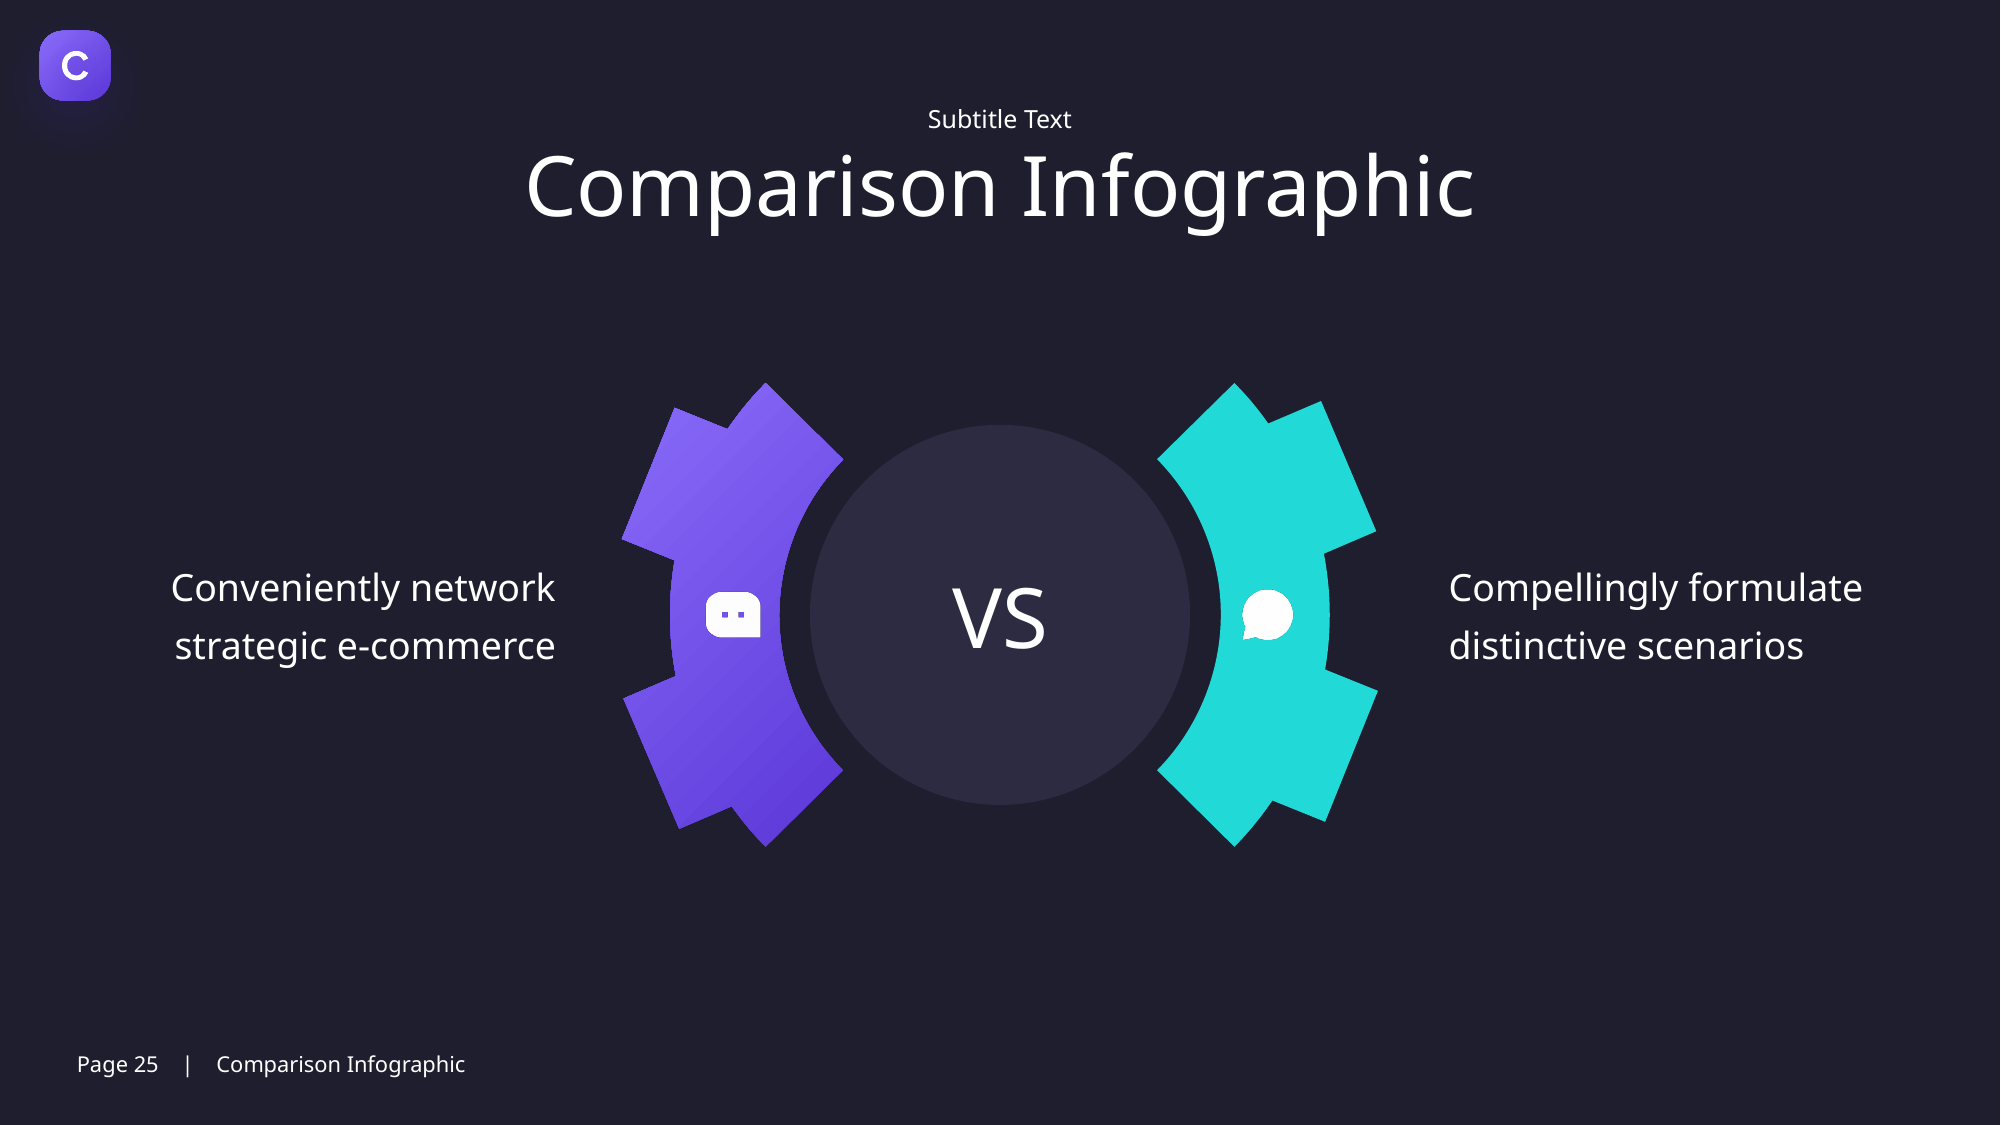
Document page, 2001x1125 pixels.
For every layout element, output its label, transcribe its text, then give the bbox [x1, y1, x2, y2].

text_box Subtitle Text [912, 96, 1087, 142]
text_box Comparison Infographic [450, 125, 1550, 240]
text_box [1157, 382, 1378, 847]
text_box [621, 382, 844, 847]
text_box VS [844, 423, 1157, 806]
text_box Compellingly formulate distinctive scenarios [1433, 542, 1931, 675]
text_box Conveniently network strategic e-commerce [74, 542, 571, 675]
